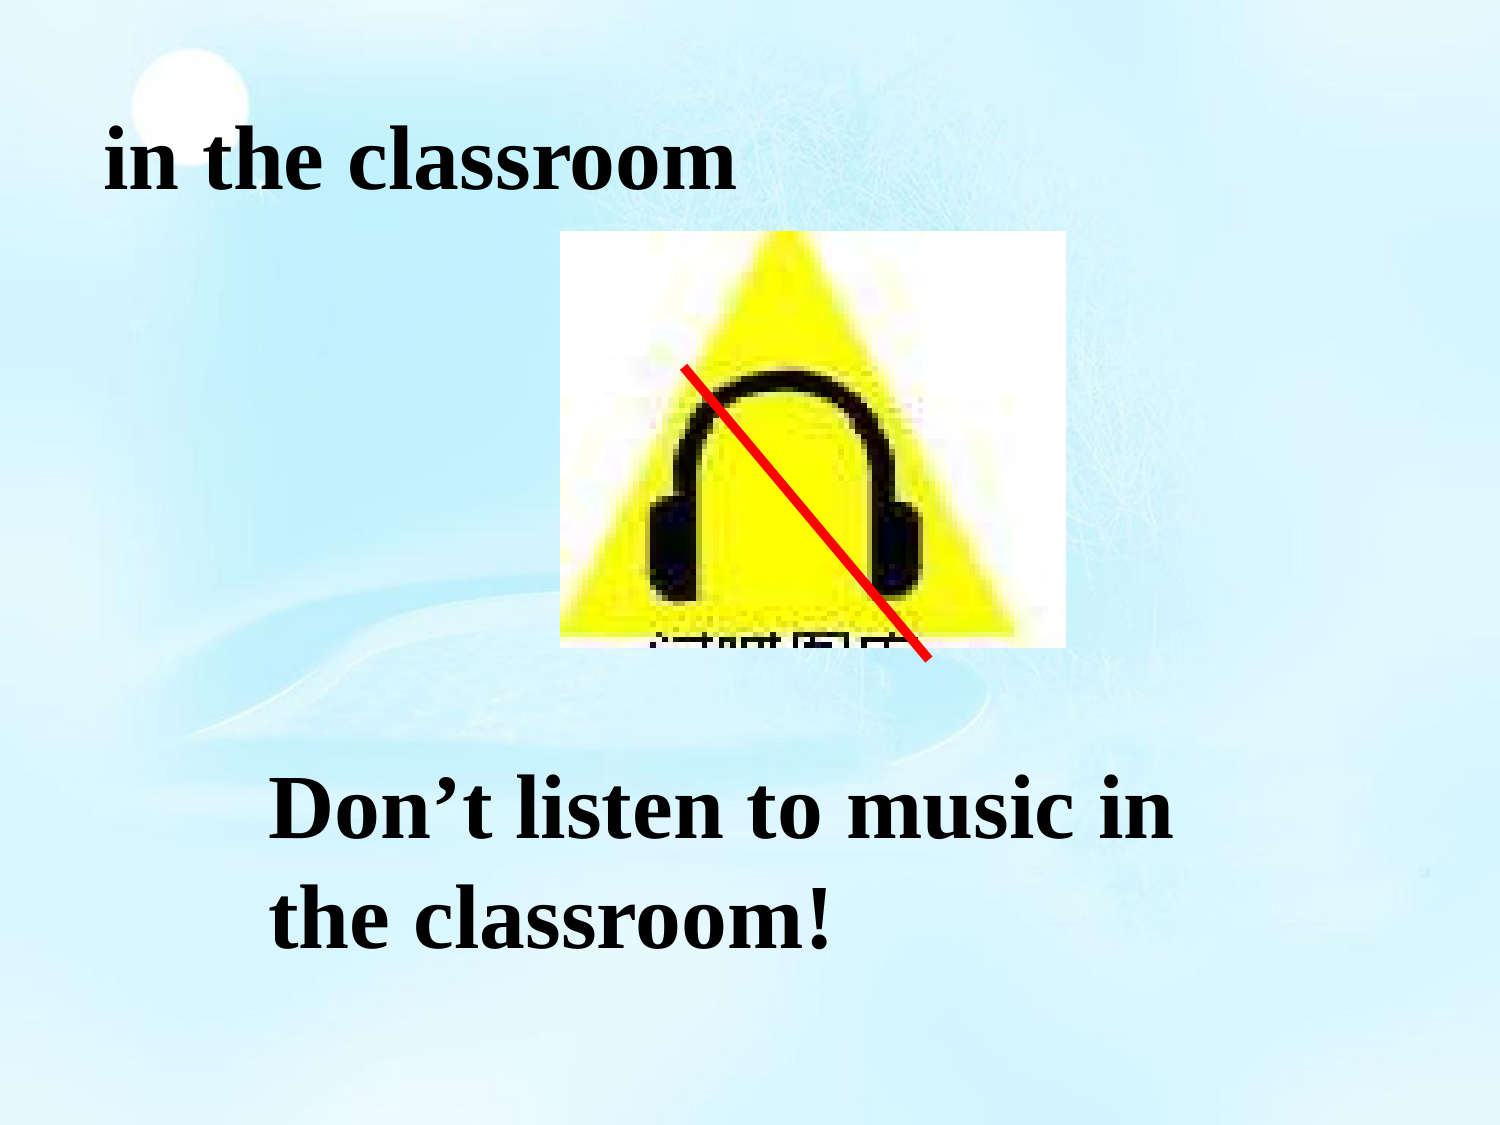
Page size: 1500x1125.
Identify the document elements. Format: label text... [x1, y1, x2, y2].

picture [0, 0, 1500, 1125]
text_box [560, 231, 1066, 660]
text_box Don’t listen to music in the classroom! [253, 739, 1329, 975]
text_box in the classroom [88, 90, 1164, 215]
